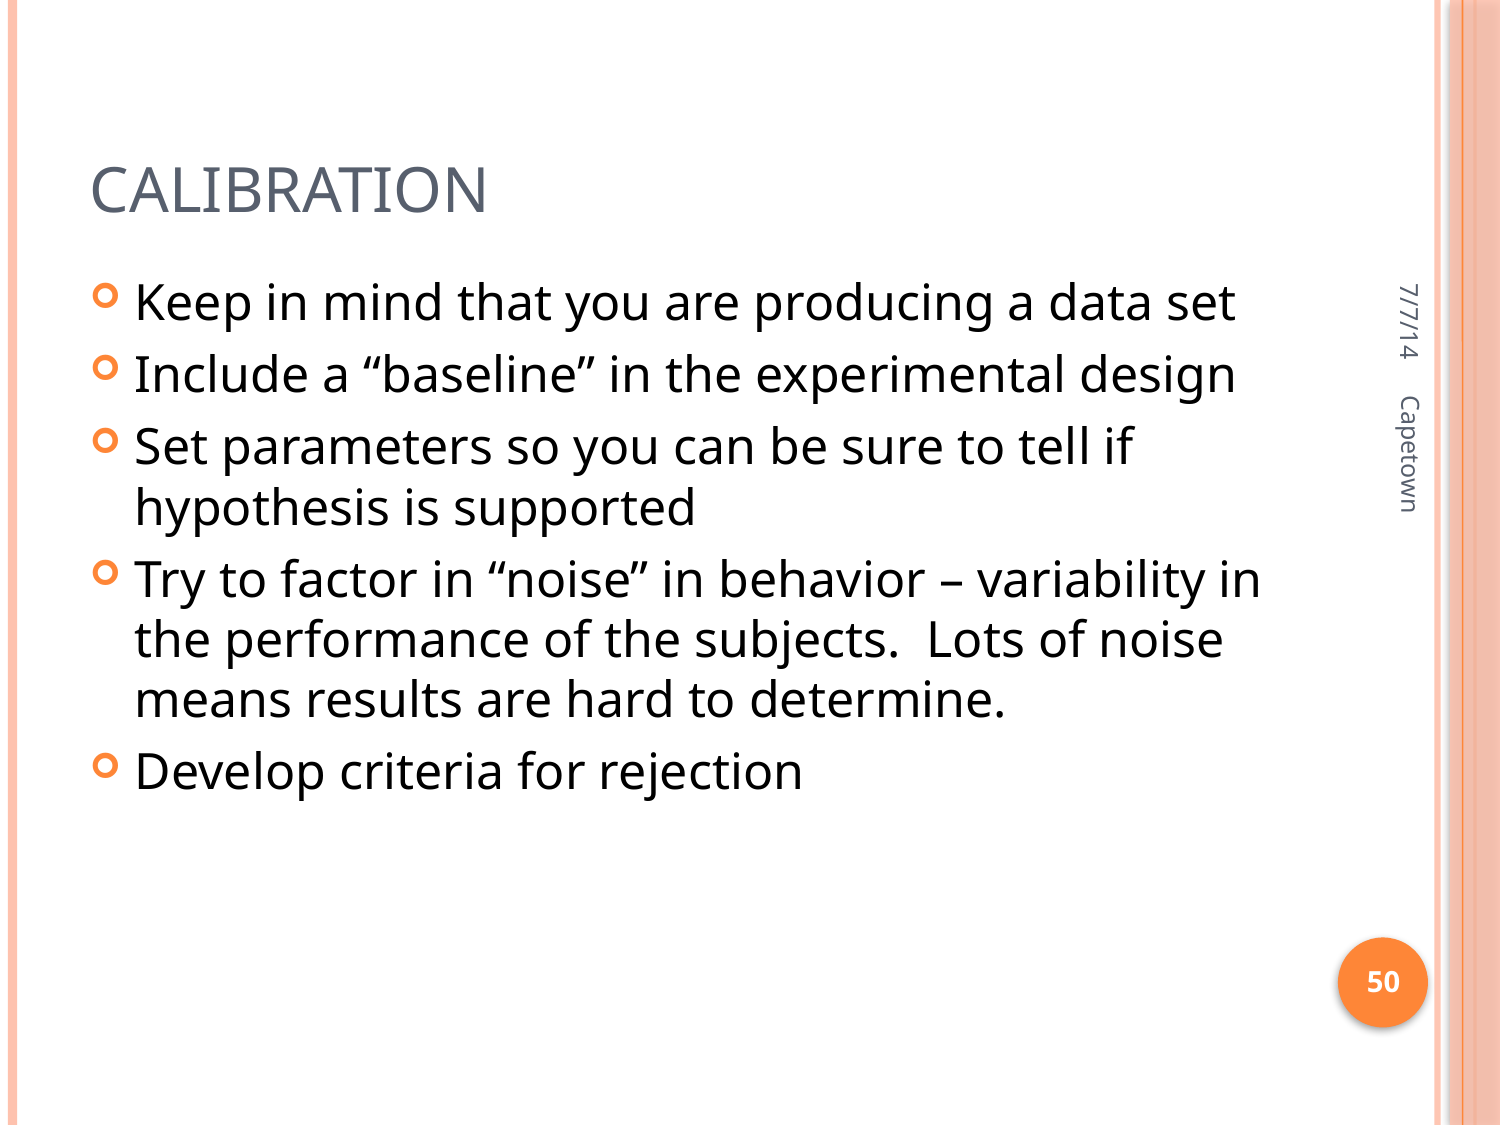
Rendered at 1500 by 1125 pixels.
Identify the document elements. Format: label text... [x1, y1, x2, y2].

list Keep in mind that you are producing a data set Include a “baseline” in the experimental design Set parameters so you can be sure to tell if hypothesis is supported Try to factor in “noise” in behavior – variability in the performance of the subjects. Lots of noise means results are hard to determine. Develop criteria for rejection [75, 262, 1300, 1062]
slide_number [1378, 43, 1442, 374]
footer Capetown [1379, 380, 1440, 906]
slide_number 50 [1333, 940, 1434, 1027]
title Calibration [75, 45, 1300, 233]
